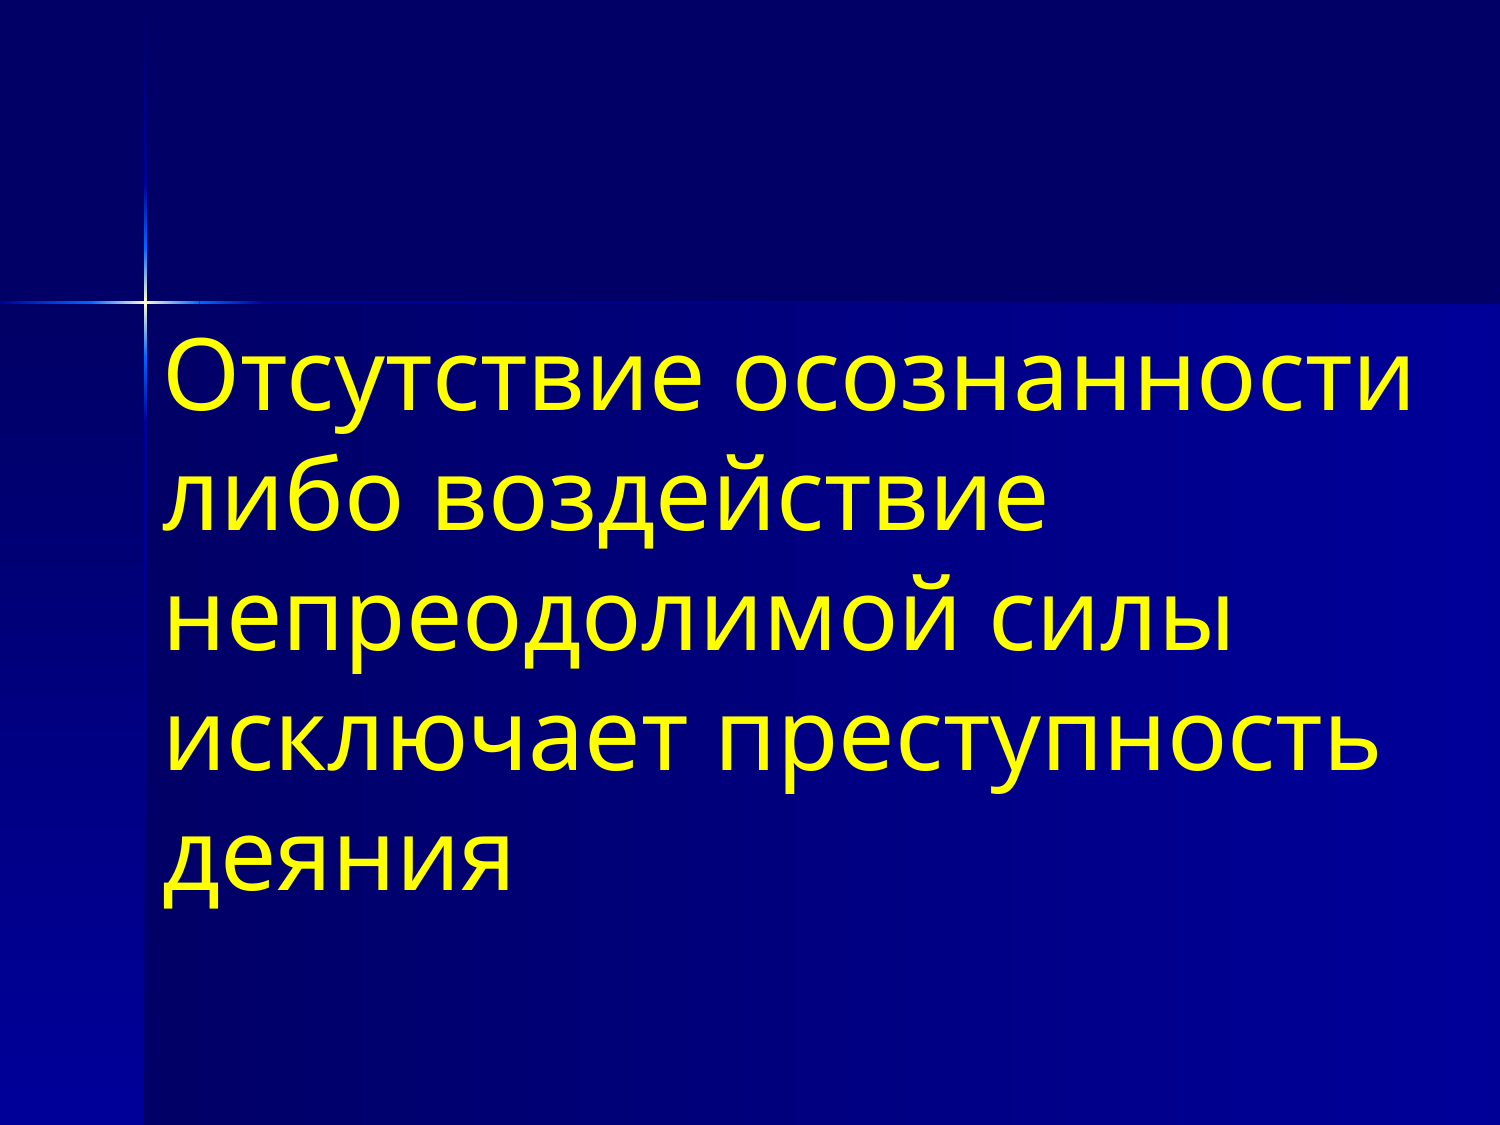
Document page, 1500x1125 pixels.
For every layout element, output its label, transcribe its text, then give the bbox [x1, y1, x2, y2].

list Отсутствие осознанности либо воздействие непреодолимой силы исключает преступность деяния [147, 302, 1500, 1125]
